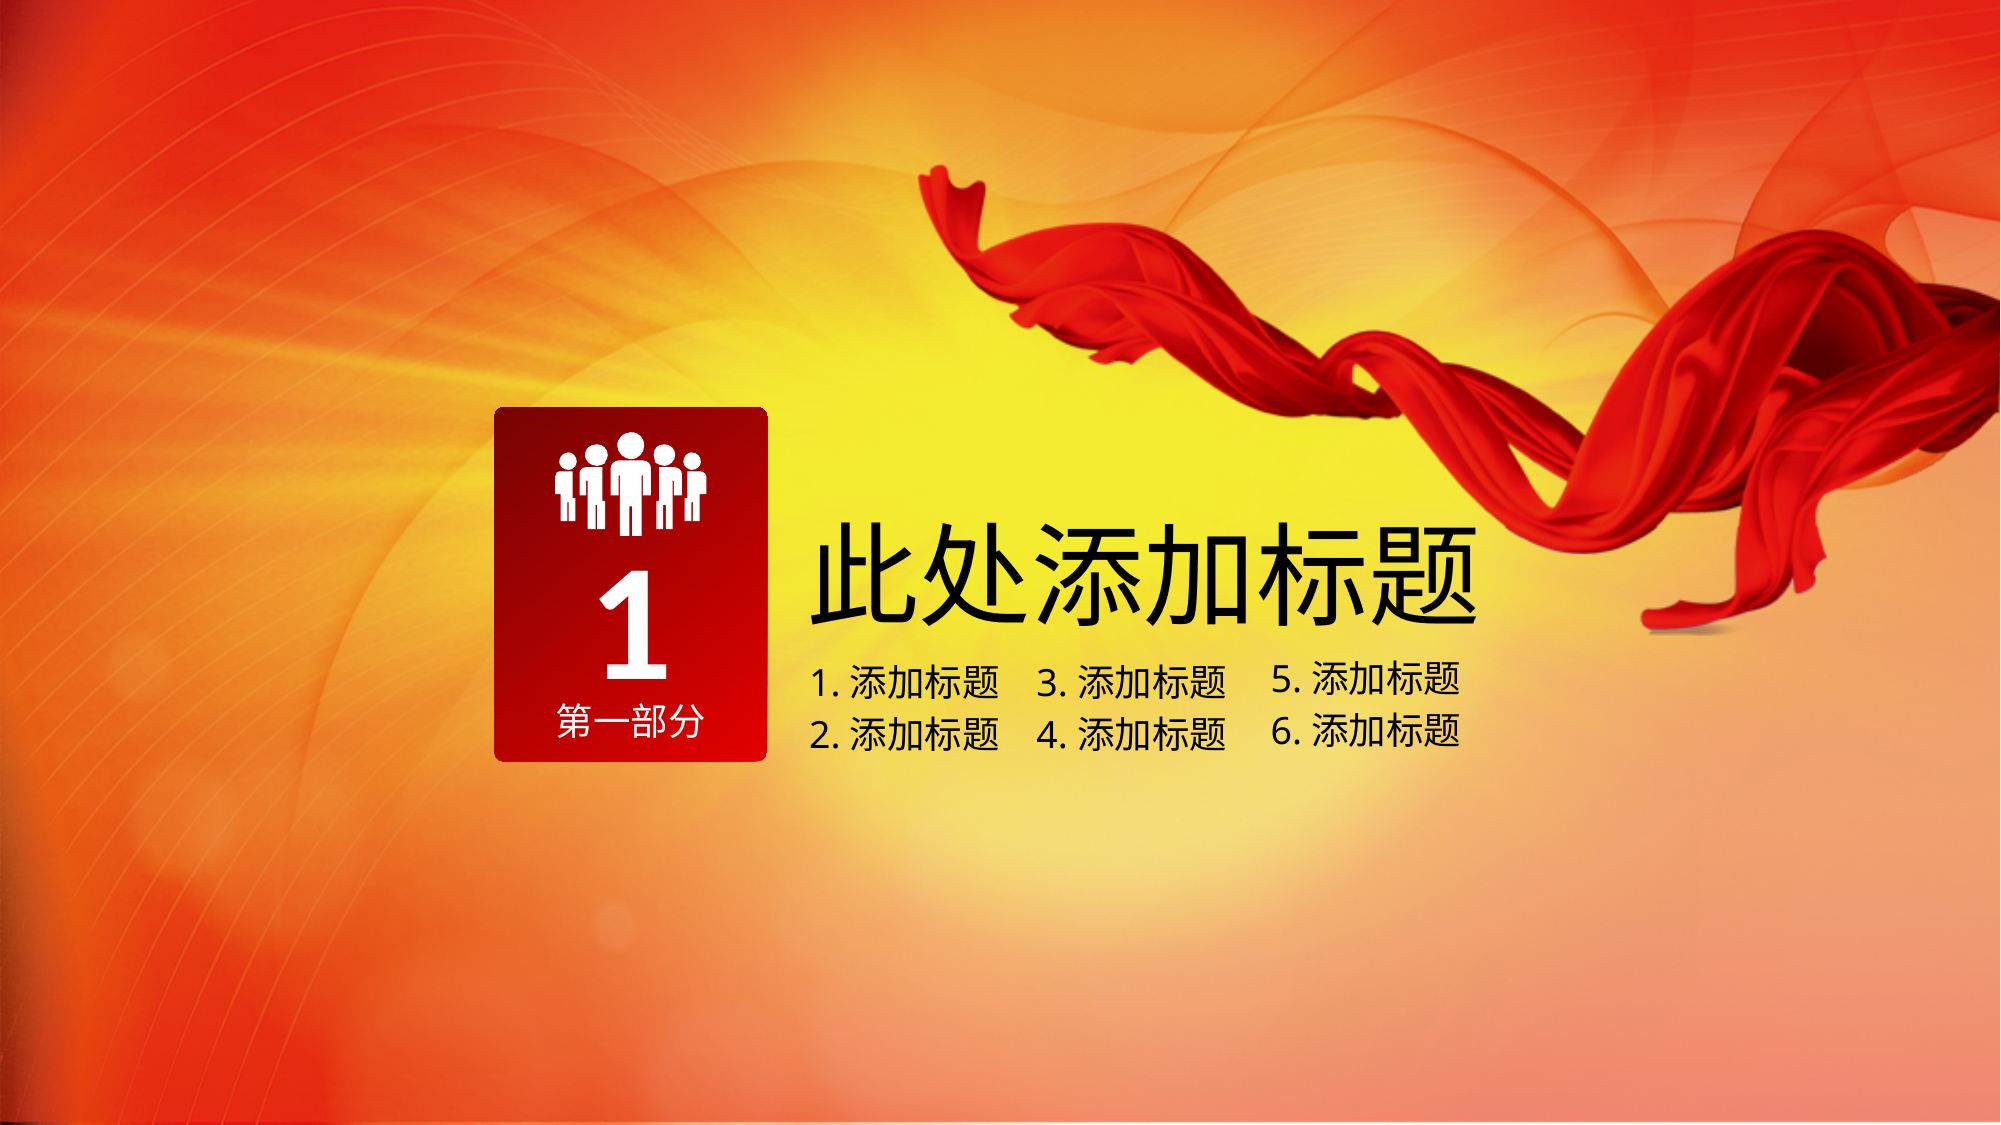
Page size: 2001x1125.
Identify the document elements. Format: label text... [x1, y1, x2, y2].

text_box 此处添加标题 [791, 497, 914, 647]
text_box [684, 471, 707, 522]
text_box 第一部分 [540, 691, 721, 751]
text_box [683, 452, 701, 470]
text_box [579, 467, 606, 505]
text_box [493, 406, 769, 763]
text_box [584, 444, 608, 466]
text_box [610, 432, 651, 505]
text_box [656, 467, 682, 505]
text_box [653, 444, 676, 466]
text_box 1.添加标题 2.添加标题 [794, 644, 914, 868]
text_box [559, 452, 577, 470]
text_box [555, 471, 576, 522]
picture [0, 0, 2001, 1125]
text_box 1 [573, 505, 688, 691]
